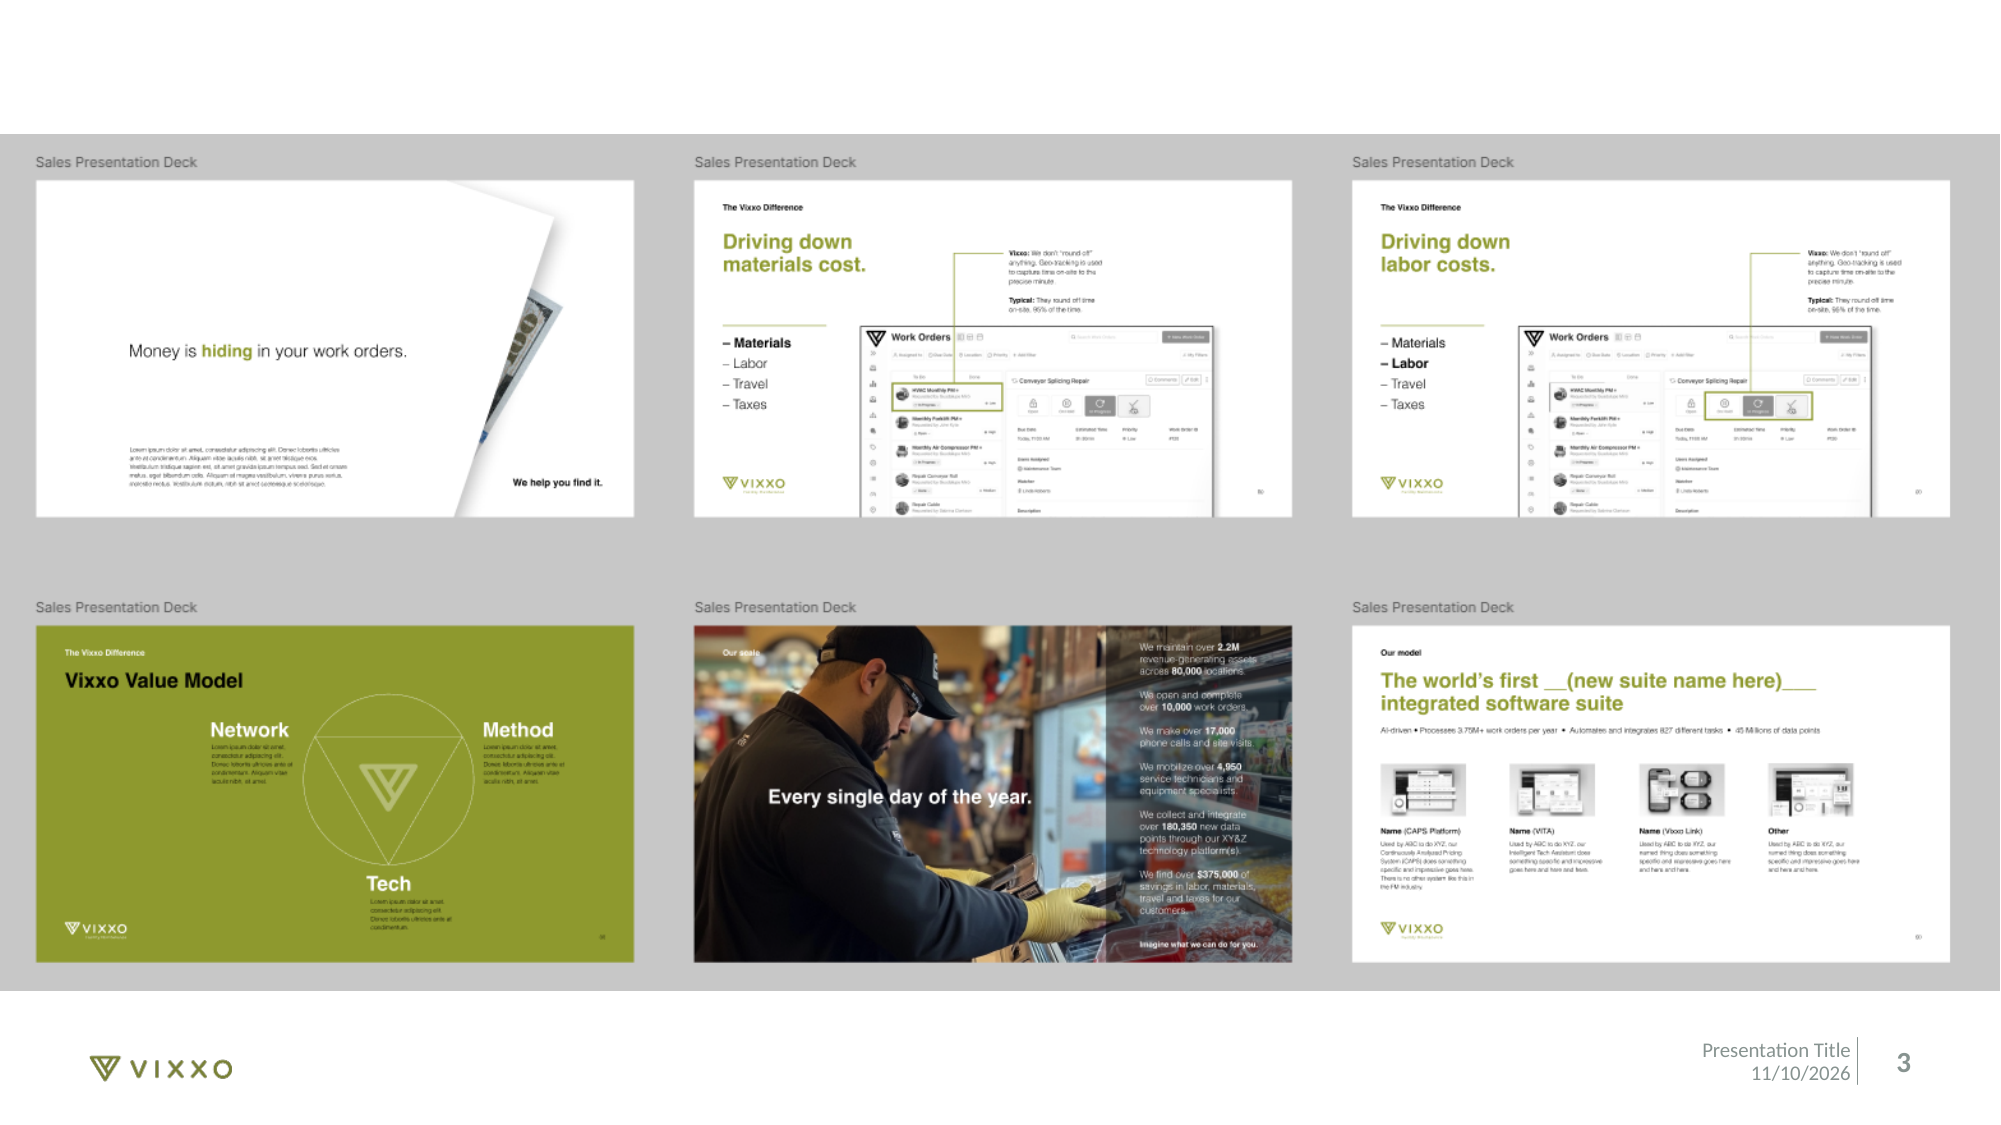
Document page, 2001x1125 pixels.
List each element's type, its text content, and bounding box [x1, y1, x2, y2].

slide_number 3 [1864, 1037, 1911, 1085]
picture [73, 1037, 251, 1101]
footer Presentation Title [1378, 1037, 1851, 1085]
picture [0, 134, 2000, 991]
